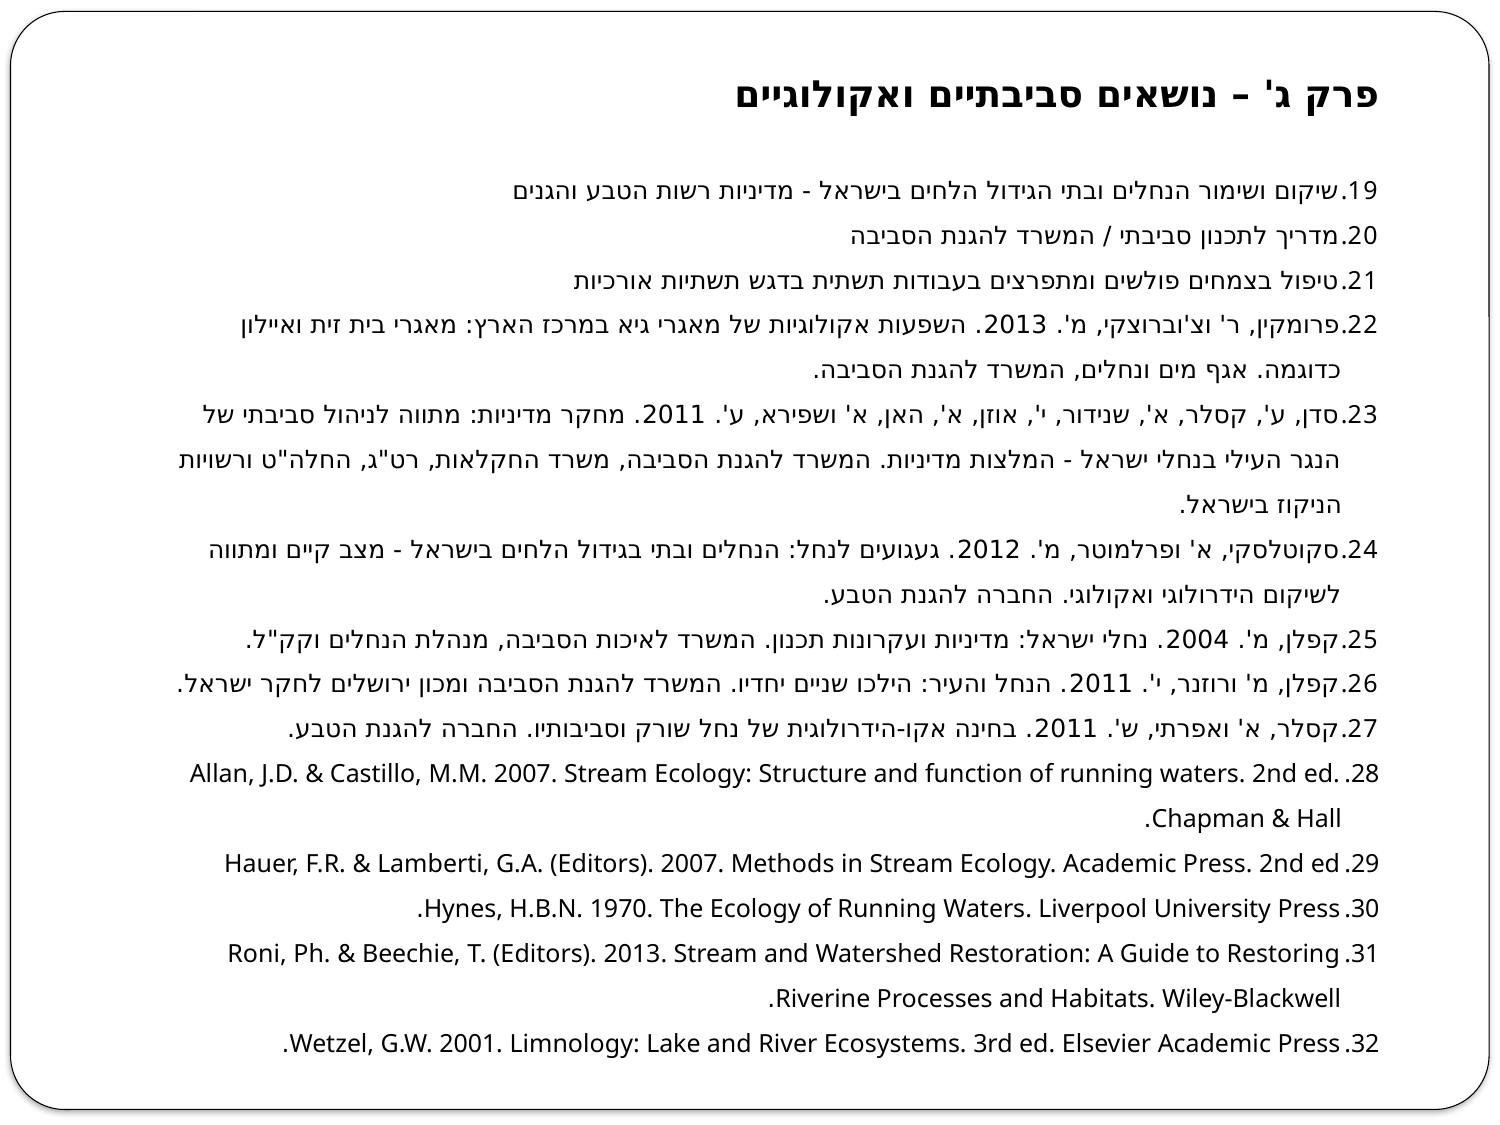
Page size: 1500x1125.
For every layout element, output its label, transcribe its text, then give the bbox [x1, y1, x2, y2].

text_box פרק ג' – נושאים סביבתיים ואקולוגיים שיקום ושימור הנחלים ובתי הגידול הלחים בישראל - מדיניות רשות הטבע והגנים מדריך לתכנון סביבתי / המשרד להגנת הסביבה טיפול בצמחים פולשים ומתפרצים בעבודות תשתית בדגש תשתיות אורכיות פרומקין, ר' וצ'וברוצקי, מ'. 2013. השפעות אקולוגיות של מאגרי גיא במרכז הארץ: מאגרי בית זית ואיילון כדוגמה. אגף מים ונחלים, המשרד להגנת הסביבה. סדן, ע', קסלר, א', שנידור, י', אוזן, א', האן, א' ושפירא, ע'. 2011. מחקר מדיניות: מתווה לניהול סביבתי של הנגר העילי בנחלי ישראל - המלצות מדיניות. המשרד להגנת הסביבה, משרד החקלאות, רט"ג, החלה"ט ורשויות הניקוז בישראל. סקוטלסקי, א' ופרלמוטר, מ'. 2012. געגועים לנחל: הנחלים ובתי בגידול הלחים בישראל - מצב קיים ומתווה לשיקום הידרולוגי ואקולוגי. החברה להגנת הטבע. קפלן, מ'. 2004. נחלי ישראל: מדיניות ועקרונות תכנון. המשרד לאיכות הסביבה, מנהלת הנחלים וקק"ל. קפלן, מ' ורוזנר, י'. 2011. הנחל והעיר: הילכו שניים יחדיו. המשרד להגנת הסביבה ומכון ירושלים לחקר ישראל. קסלר, א' ואפרתי, ש'. 2011. בחינה אקו-הידרולוגית של נחל שורק וסביבותיו. החברה להגנת הטבע. Allan, J.D. & Castillo, M.M. 2007. Stream Ecology: Structure and function of running waters. 2nd ed. Chapman & Hall. Hauer, F.R. & Lamberti, G.A. (Editors). 2007. Methods in Stream Ecology. Academic Press. 2nd ed Hynes, H.B.N. 1970. The Ecology of Running Waters. Liverpool University Press. Roni, Ph. & Beechie, T. (Editors). 2013. Stream and Watershed Restoration: A Guide to Restoring Riverine Processes and Habitats. Wiley-Blackwell. Wetzel, G.W. 2001. Limnology: Lake and River Ecosystems. 3rd ed. Elsevier Academic Press. [140, 39, 1395, 1065]
